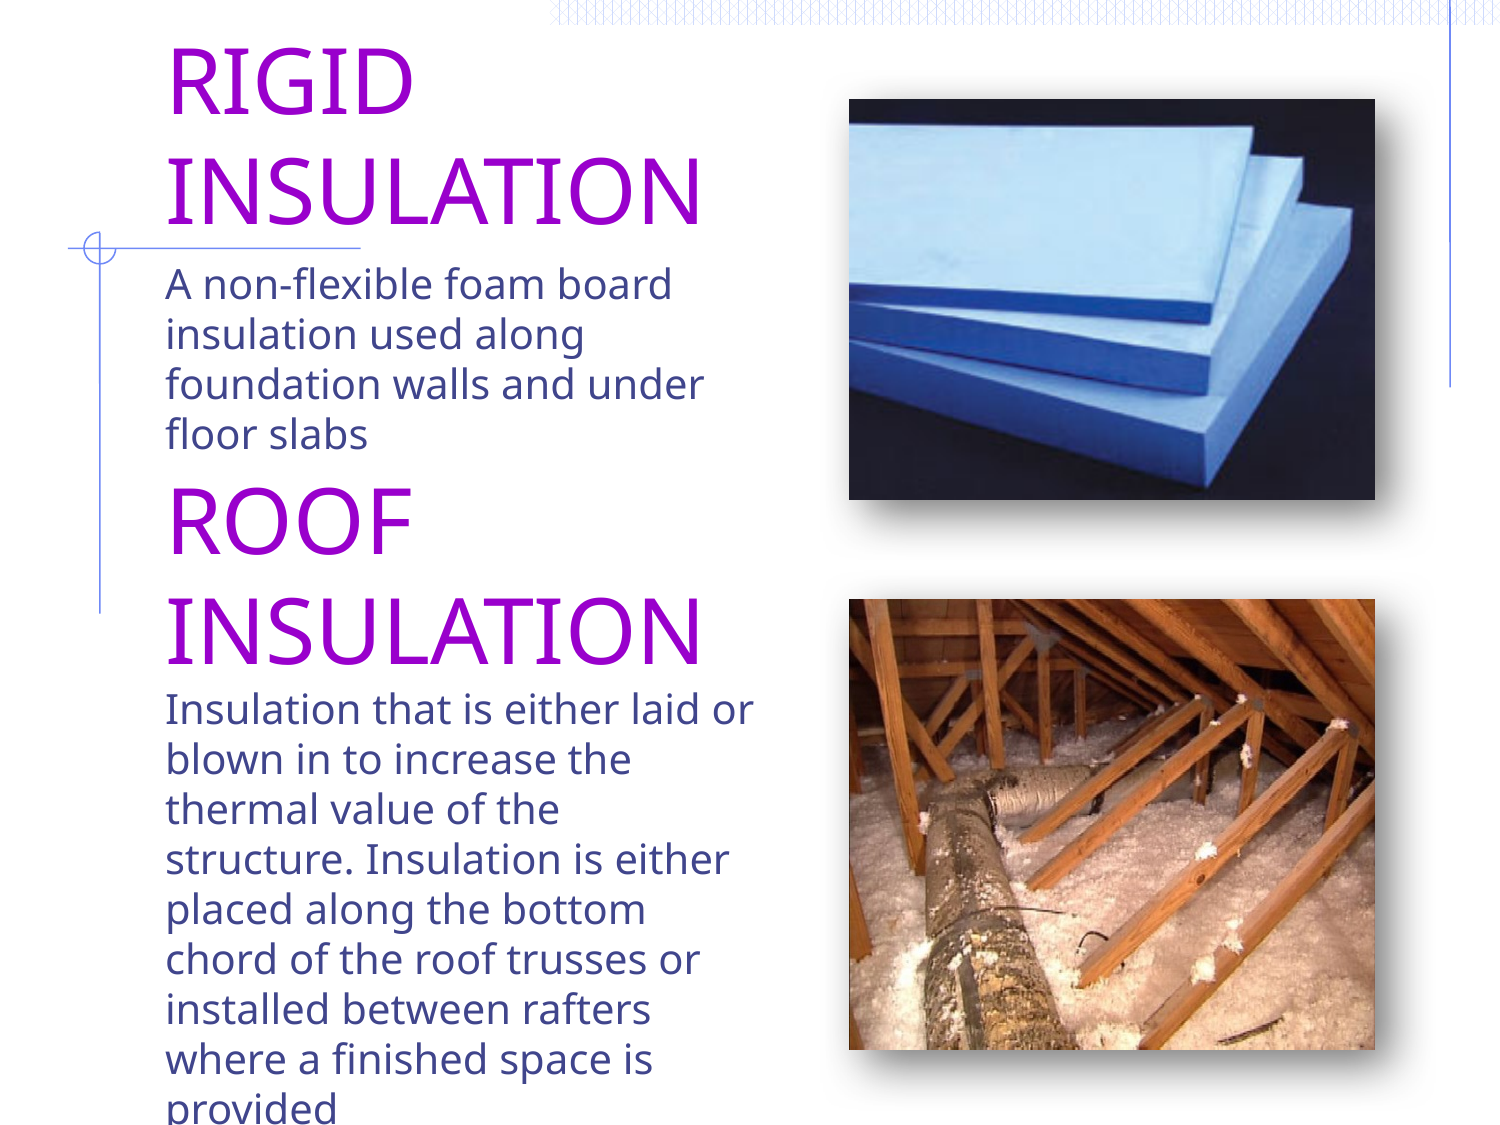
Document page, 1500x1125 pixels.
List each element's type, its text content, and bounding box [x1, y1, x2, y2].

list A non-flexible foam board insulation used along foundation walls and under floor slabs [150, 249, 738, 435]
list Insulation that is either laid or blown in to increase the thermal value of the structure. Insulation is either placed along the bottom chord of the roof trusses or installed between rafters where a finished space is provided [150, 675, 775, 988]
picture [849, 99, 1376, 501]
picture [849, 599, 1376, 1051]
list ROOF INSULATION [150, 435, 825, 690]
list RIGID INSULATION [150, 99, 845, 250]
